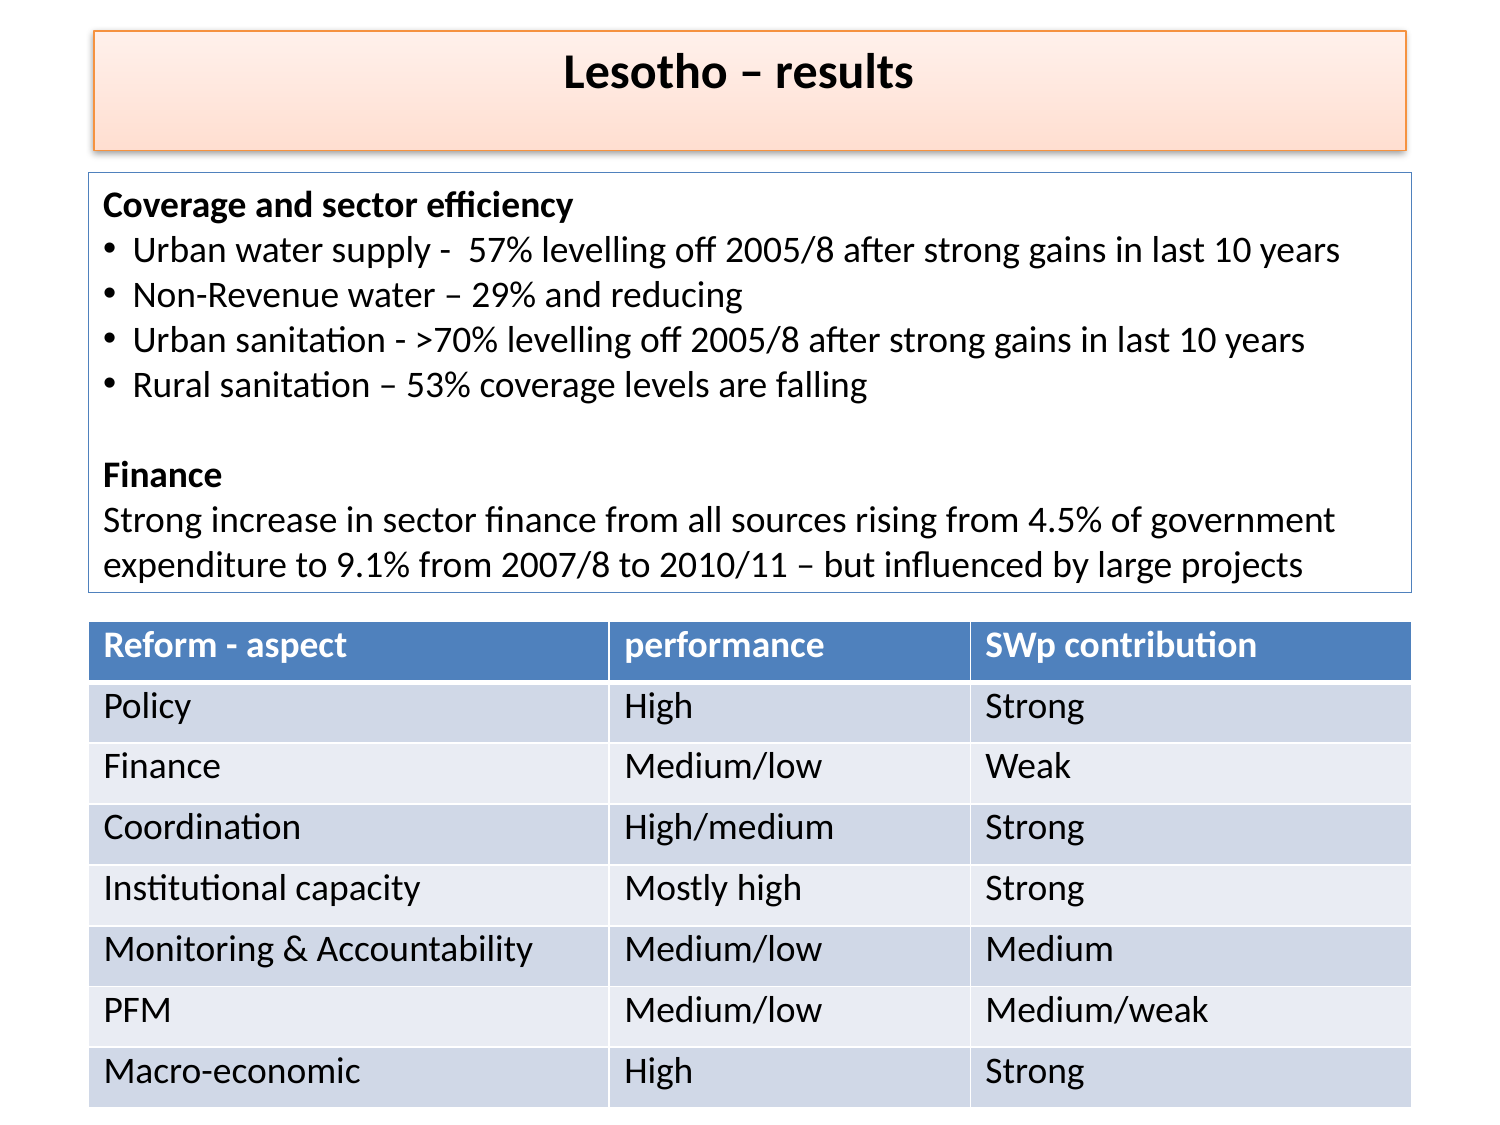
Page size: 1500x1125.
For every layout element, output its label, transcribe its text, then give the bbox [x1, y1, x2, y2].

table_cell Medium/weak [971, 987, 1411, 1046]
table_header SWp contribution [971, 622, 1411, 680]
table_cell Institutional capacity [89, 866, 608, 925]
table_cell Strong [971, 805, 1411, 864]
table_cell Medium/low [610, 987, 970, 1046]
table_cell Finance [89, 744, 608, 803]
table_header performance [610, 622, 970, 680]
table_cell High [610, 1048, 970, 1107]
table_cell PFM [89, 987, 608, 1046]
table_cell Strong [971, 1048, 1411, 1107]
table_cell Coordination [89, 805, 608, 864]
table_cell Weak [971, 744, 1411, 803]
table_cell Strong [971, 685, 1411, 742]
slide_number 3 [1074, 1042, 1425, 1103]
table_cell Medium/low [610, 744, 970, 803]
table_cell Policy [89, 685, 608, 742]
table_cell High/medium [610, 805, 970, 864]
table_cell Macro-economic [89, 1048, 608, 1107]
table_header Reform - aspect [89, 622, 608, 680]
table_cell Mostly high [610, 866, 970, 925]
text_box Lesotho – results [93, 30, 1407, 151]
text_box Coverage and sector efficiency Urban water supply - 57% levelling off 2005/8 after strong gains in last 10 years Non-Revenue water – 29% and reducing Urban sanitation - >70% levelling off 2005/8 after strong gains in last 10 years Rural sanitation – 53% coverage levels are falling Finance Strong increase in sector finance from all sources rising from 4.5% of government expenditure to 9.1% from 2007/8 to 2010/11 – but influenced by large projects [88, 172, 1412, 593]
table_cell Medium [971, 927, 1411, 986]
table_cell Medium/low [610, 927, 970, 986]
table_cell High [610, 685, 970, 742]
table_cell Strong [971, 866, 1411, 925]
table_cell Monitoring & Accountability [89, 927, 608, 986]
